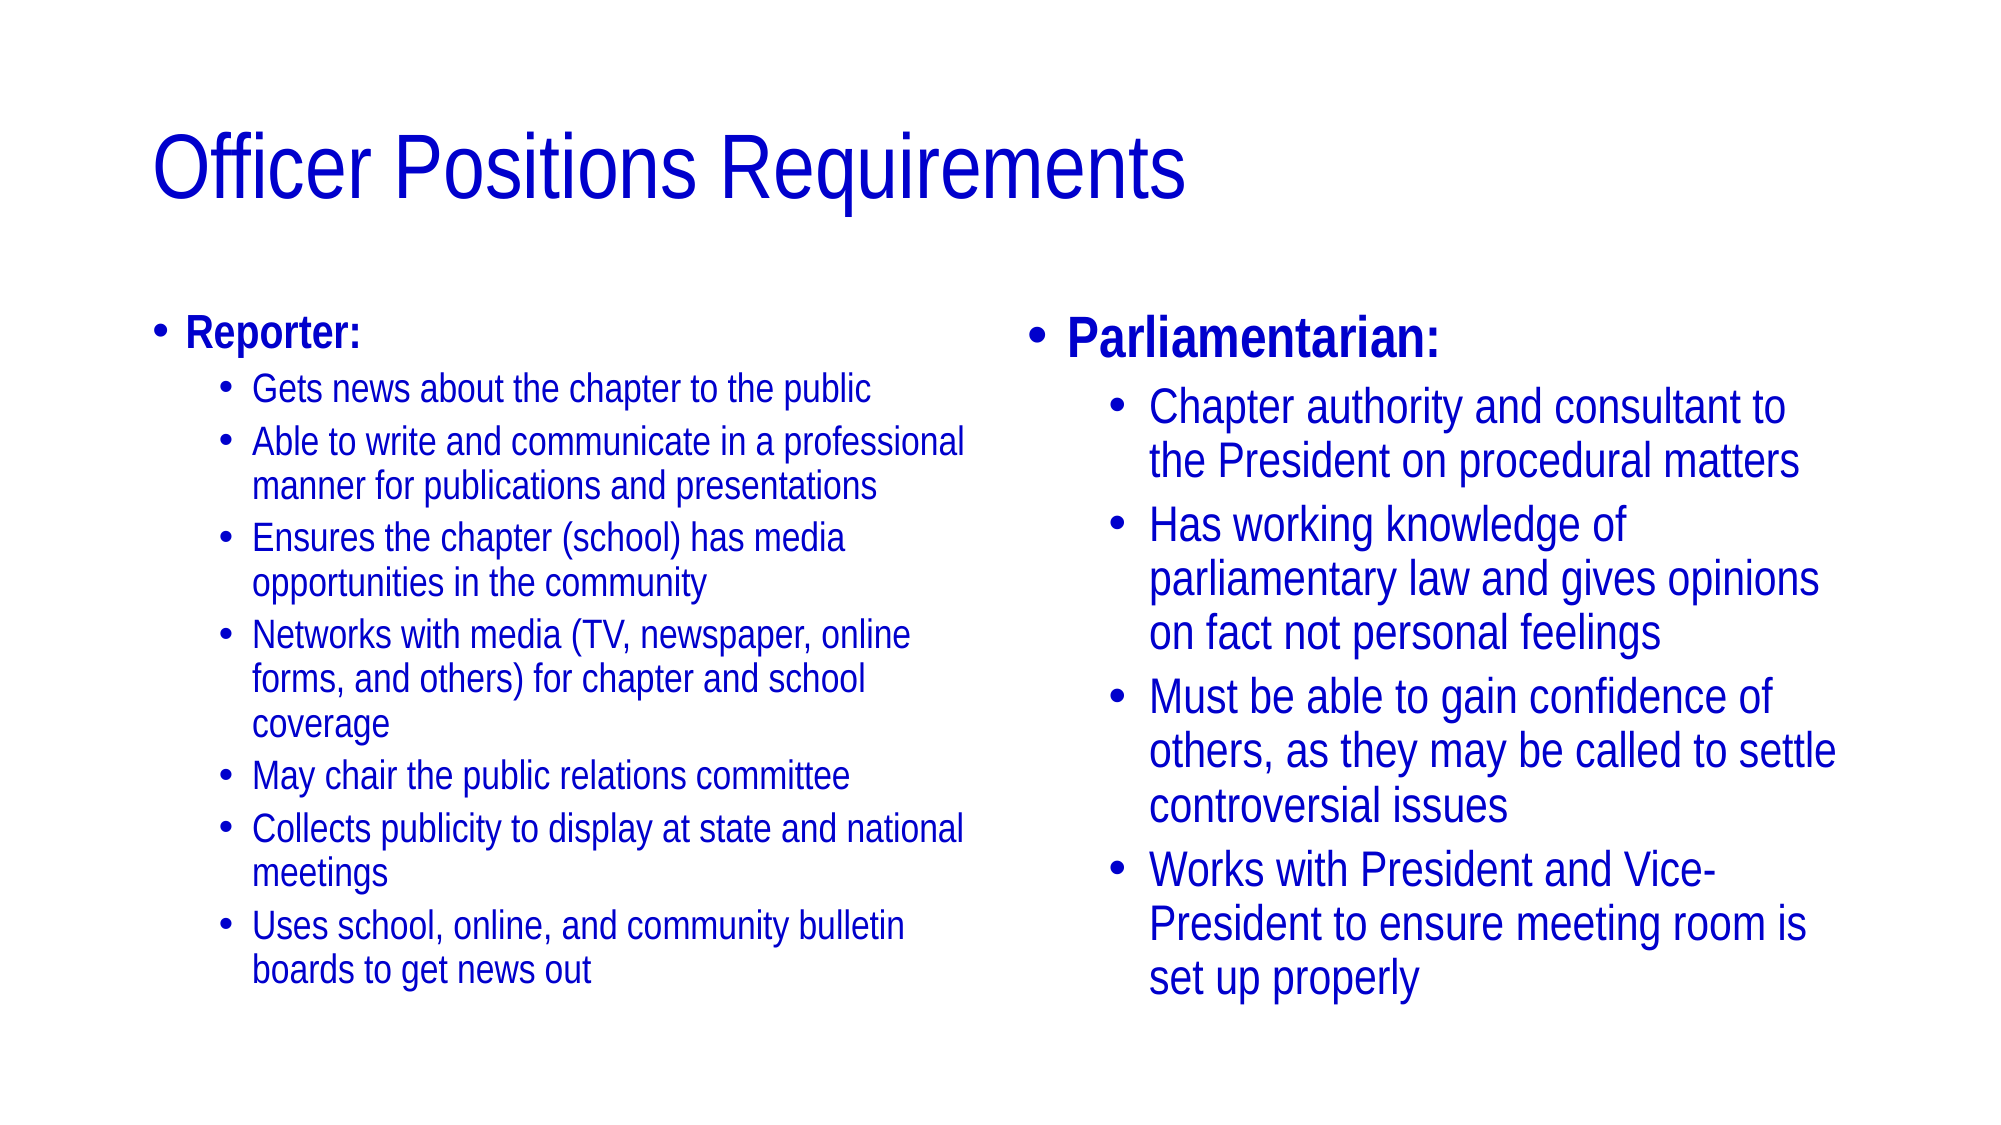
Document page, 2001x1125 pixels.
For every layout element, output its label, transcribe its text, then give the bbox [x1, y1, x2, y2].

list Parliamentarian: Chapter authority and consultant to the President on procedural matters Has working knowledge of parliamentary law and gives opinions on fact not personal feelings Must be able to gain confidence of others, as they may be called to settle controversial issues Works with President and Vice-President to ensure meeting room is set up properly [1012, 299, 1863, 1014]
list Reporter: Gets news about the chapter to the public Able to write and communicate in a professional manner for publications and presentations Ensures the chapter (school) has media opportunities in the community Networks with media (TV, newspaper, online forms, and others) for chapter and school coverage May chair the public relations committee Collects publicity to display at state and national meetings Uses school, online, and community bulletin boards to get news out [137, 299, 988, 1014]
title Officer Positions Requirements [137, 59, 1863, 278]
